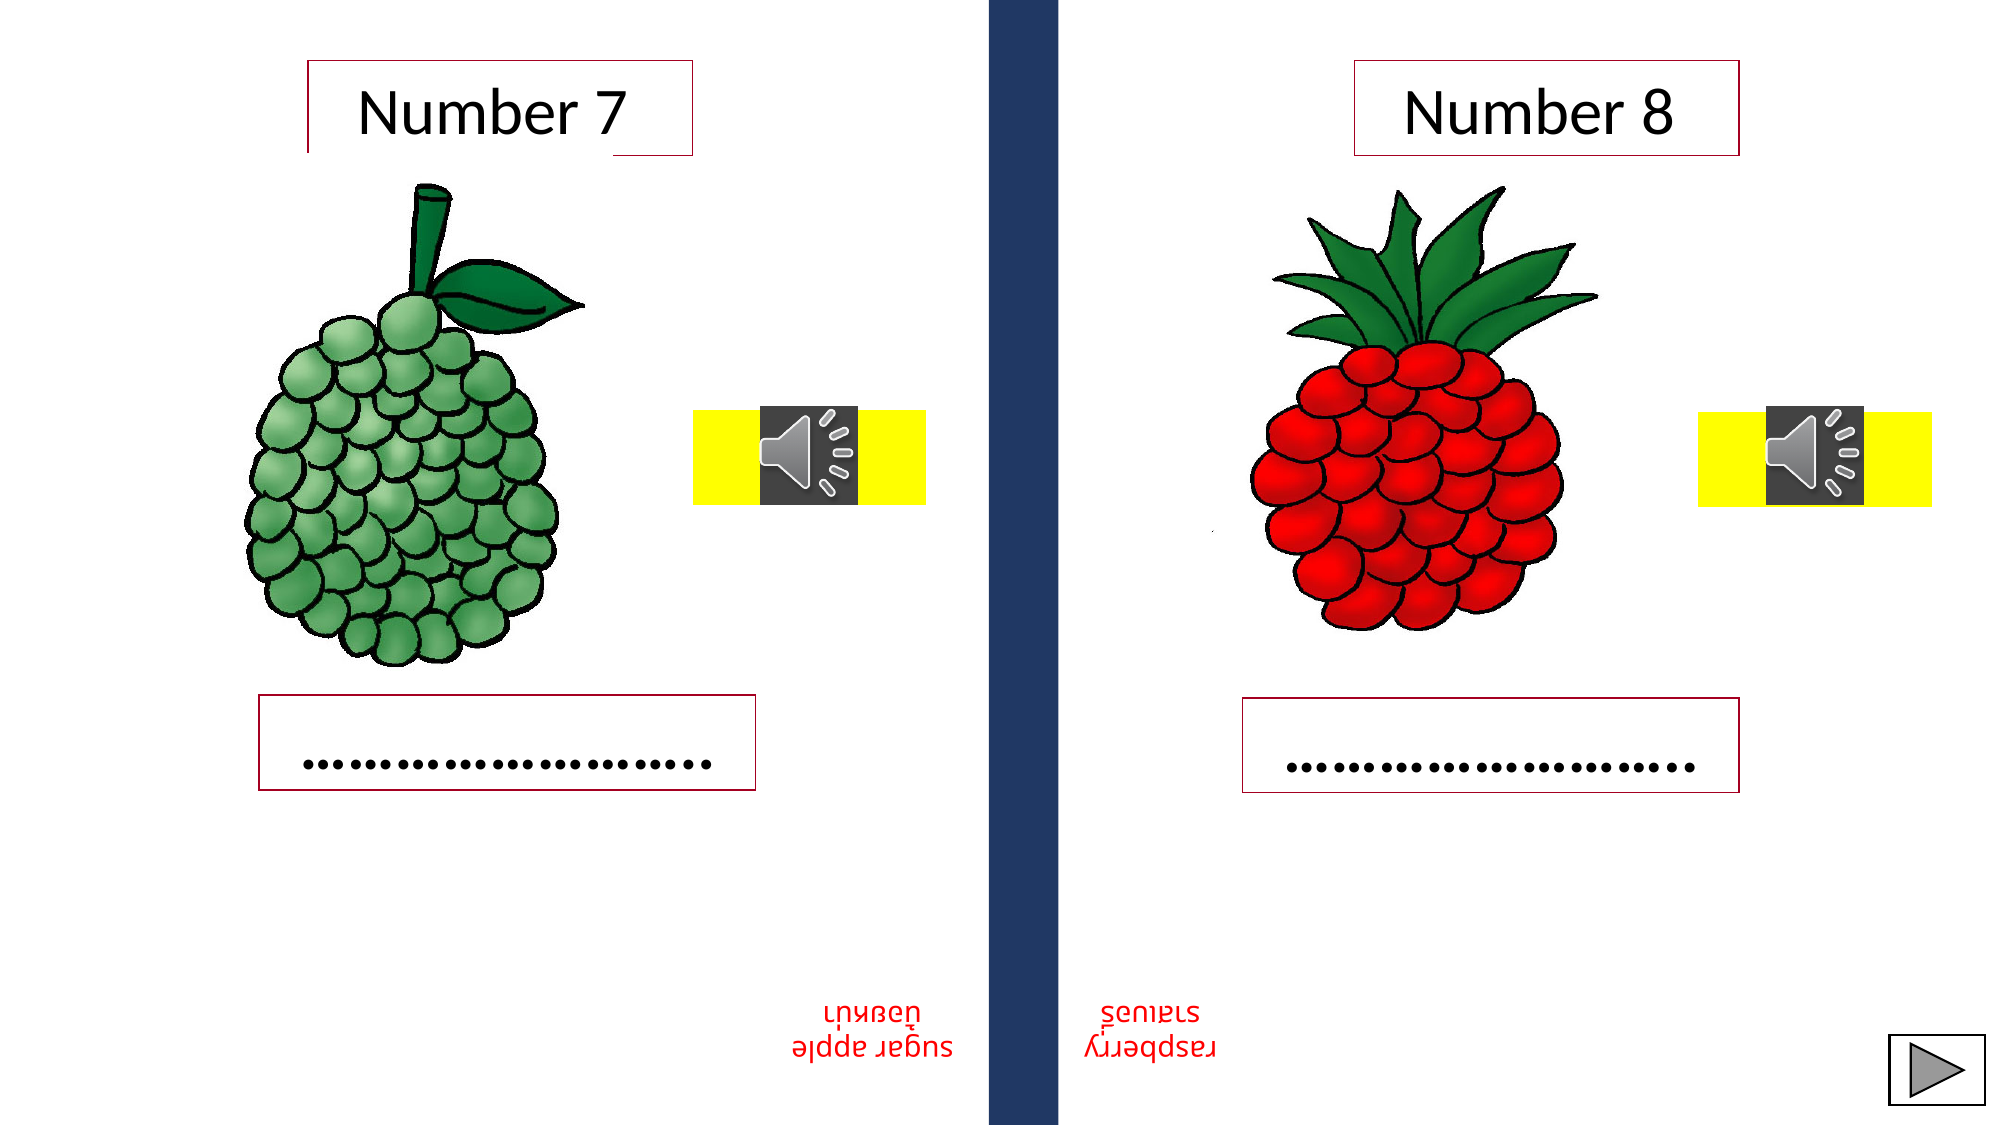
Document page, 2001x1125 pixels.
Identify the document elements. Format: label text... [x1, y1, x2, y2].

text_box Number 7 [308, 60, 693, 156]
table_header [693, 410, 759, 505]
table_header [1698, 412, 1932, 507]
text_box …………………….. [1242, 697, 1739, 793]
picture [198, 153, 613, 694]
text_box …………………….. [259, 695, 756, 790]
text_box [1888, 1034, 1986, 1106]
picture [1205, 181, 1615, 656]
text_box Number 8 [1354, 60, 1739, 156]
text_box raspberry ราสเบอรี่ [1064, 993, 1237, 1078]
picture [1765, 405, 1865, 506]
picture [759, 405, 860, 506]
text_box sugar apple น้อยหน่า [775, 993, 969, 1078]
table_header [860, 410, 926, 505]
text_box [988, 0, 1059, 1125]
